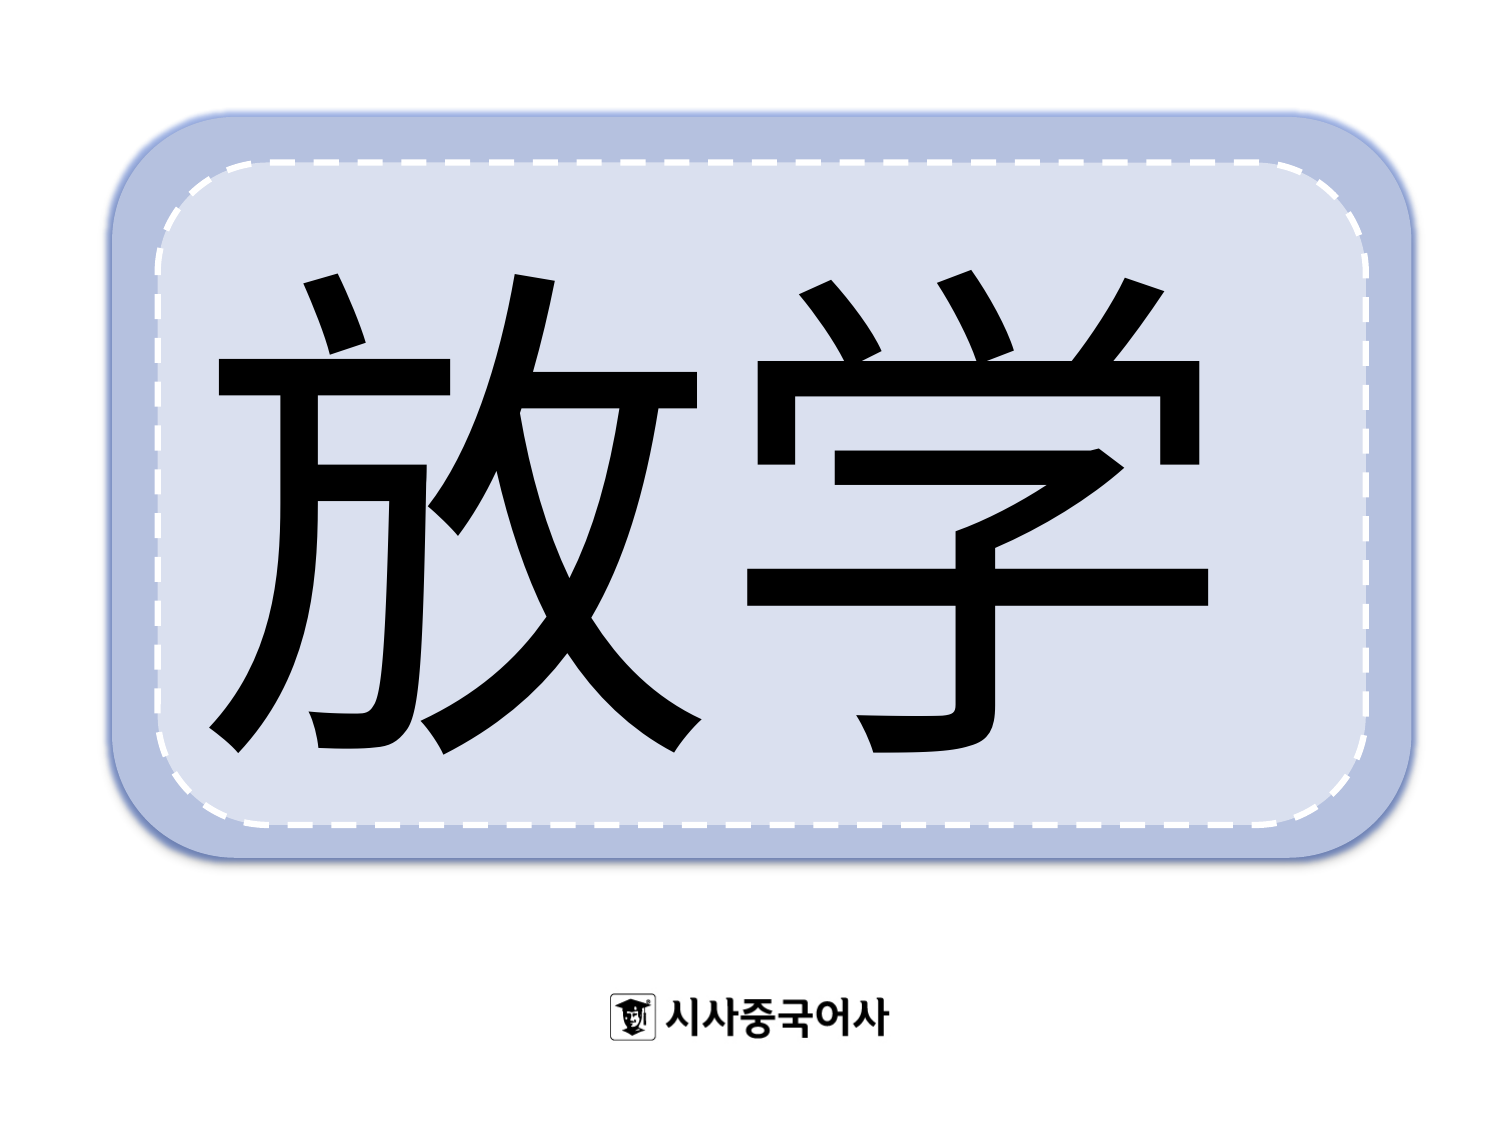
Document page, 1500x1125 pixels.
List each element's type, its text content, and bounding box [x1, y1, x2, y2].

text_box 放学 [171, 172, 1380, 836]
text_box [162, 160, 1371, 824]
picture [602, 987, 898, 1047]
